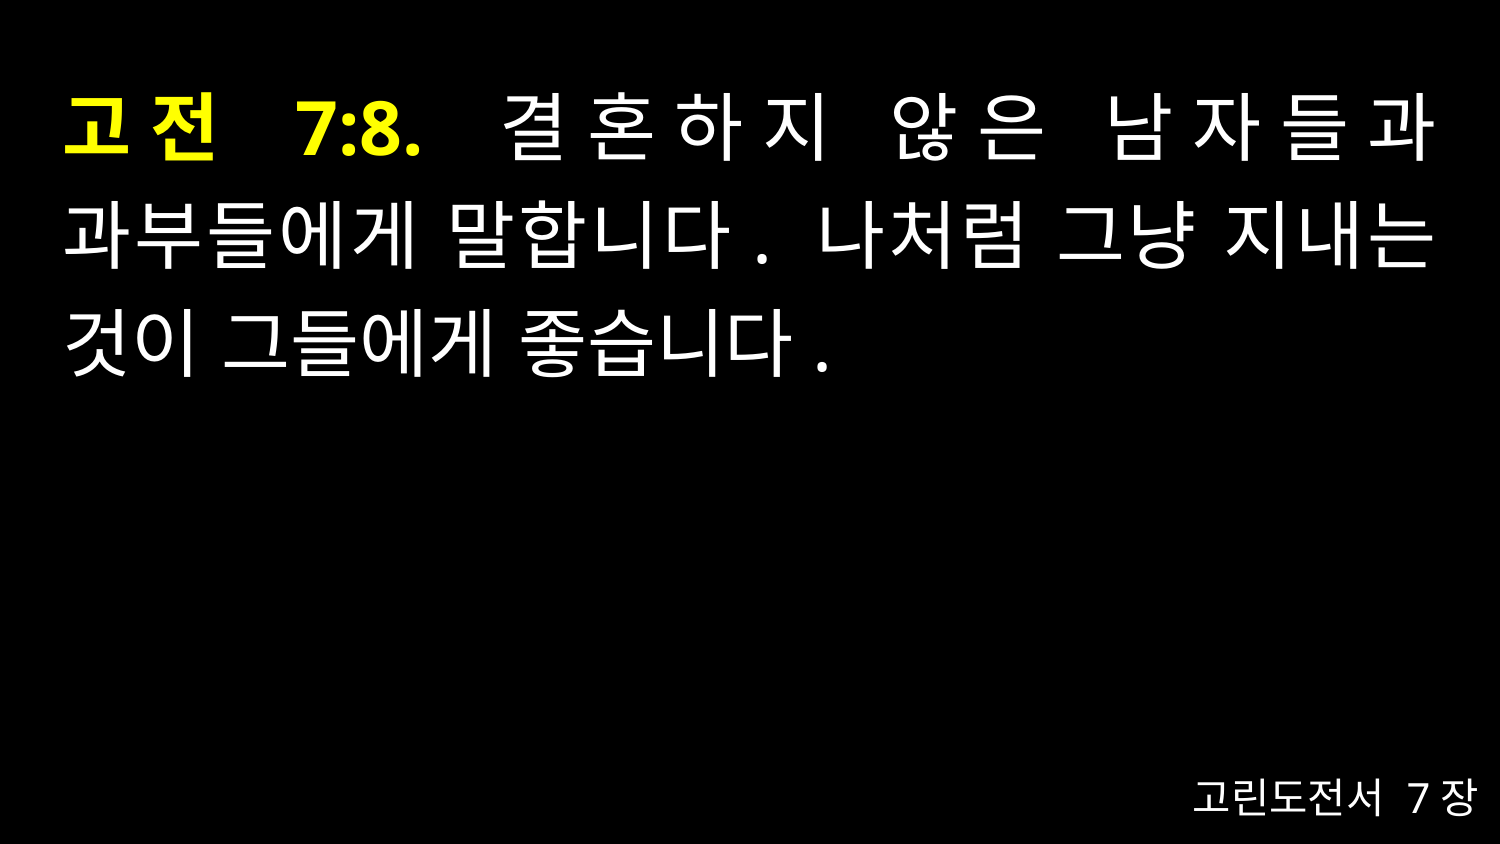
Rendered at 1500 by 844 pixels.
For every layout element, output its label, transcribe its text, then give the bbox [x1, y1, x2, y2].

title 고전 7:8. 결혼하지 않은 남자들과 과부들에게 말합니다. 나처럼 그냥 지내는 것이 그들에게 좋습니다. [0, 0, 1500, 844]
subtitle 고린도전서 7장 [916, 770, 1500, 844]
